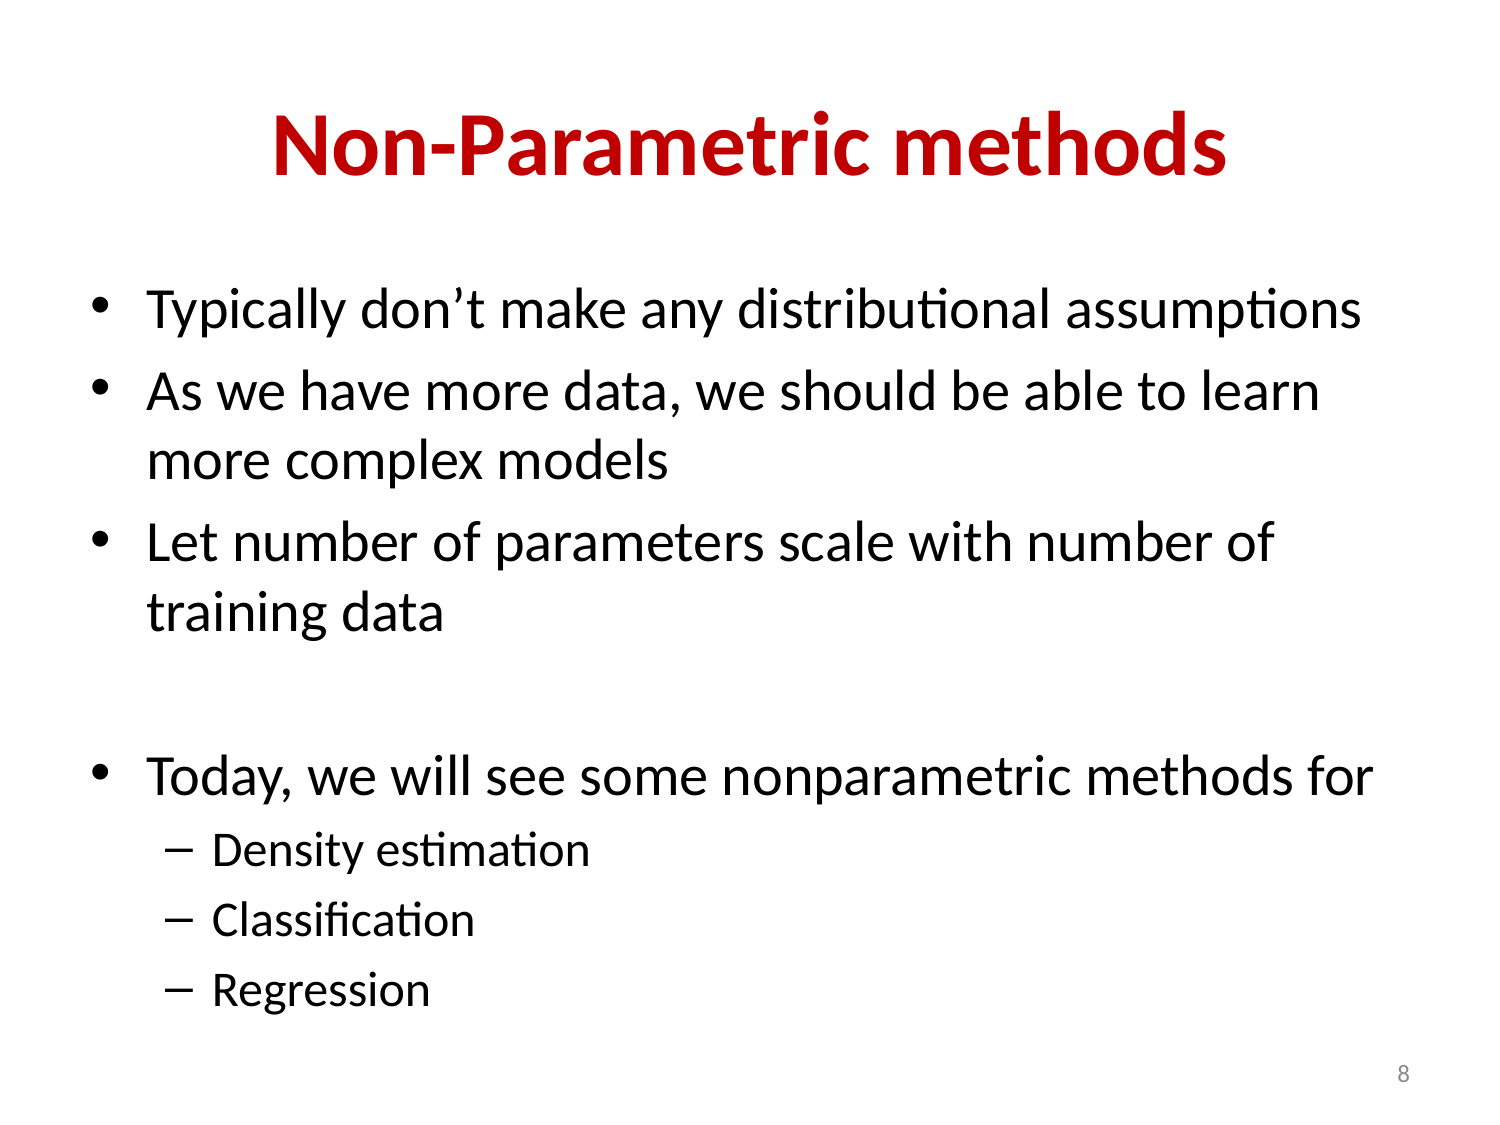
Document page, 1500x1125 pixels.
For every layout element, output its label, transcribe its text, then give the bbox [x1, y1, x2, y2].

list Typically don’t make any distributional assumptions As we have more data, we should be able to learn more complex models Let number of parameters scale with number of training data Today, we will see some nonparametric methods for Density estimation Classification Regression [75, 262, 1425, 1005]
title Non-Parametric methods [75, 45, 1425, 233]
slide_number 8 [1074, 1042, 1425, 1103]
